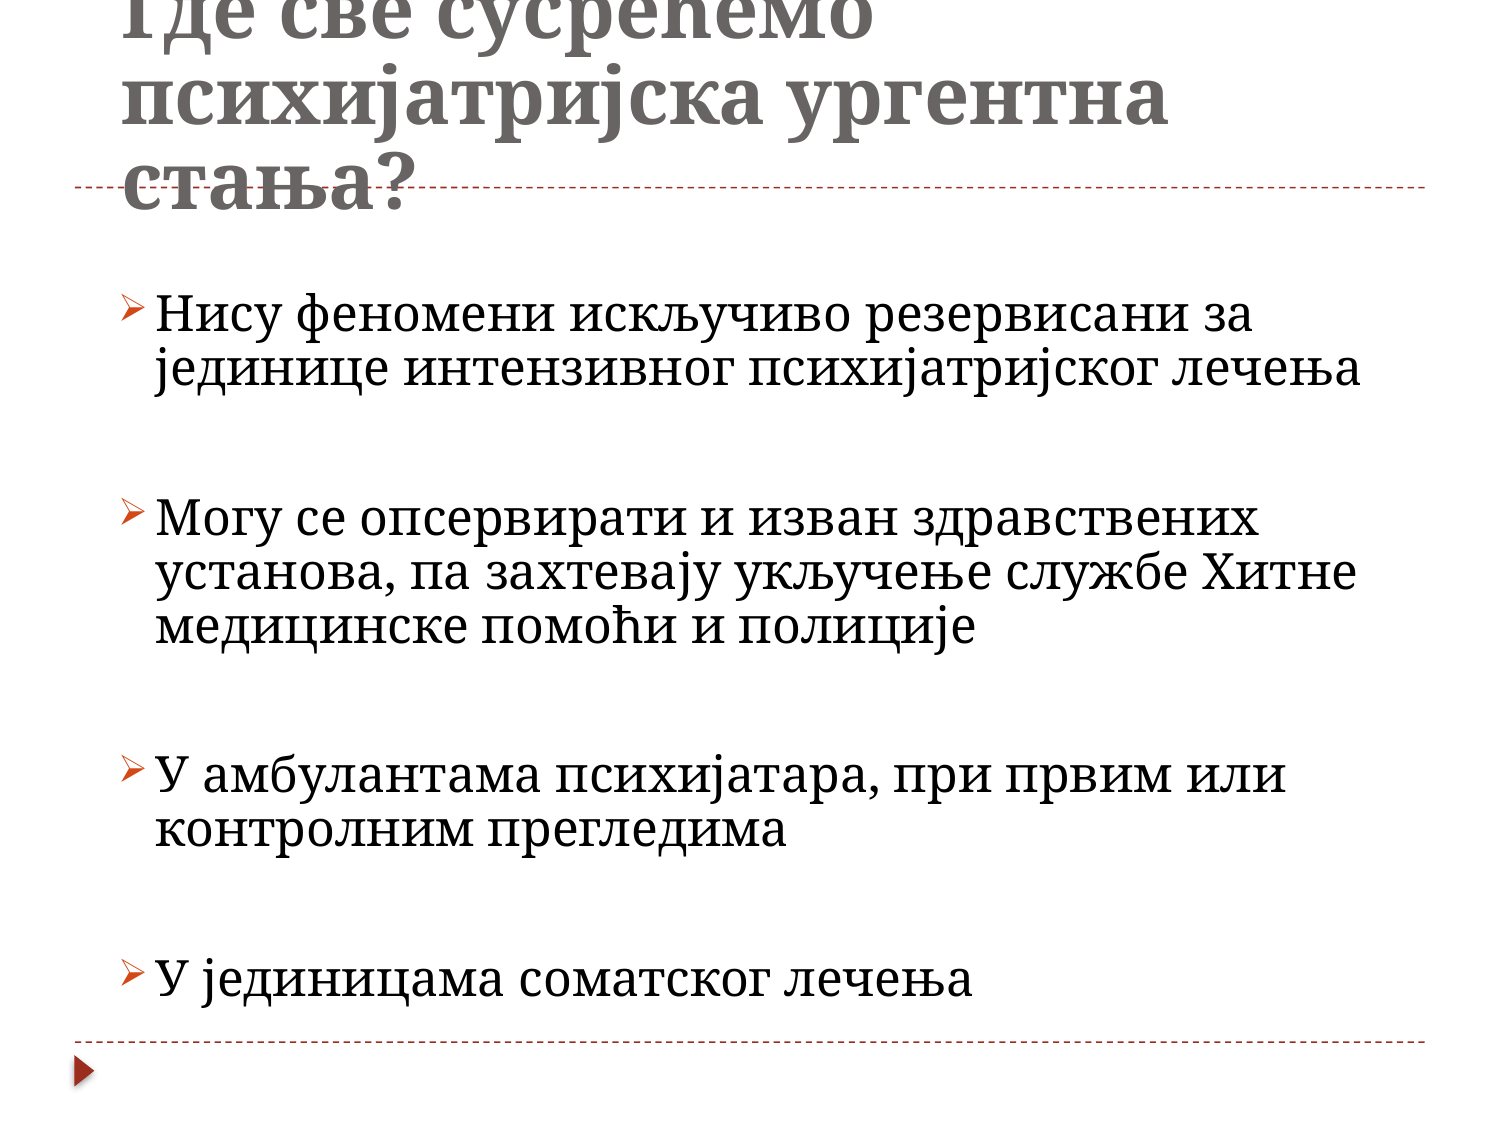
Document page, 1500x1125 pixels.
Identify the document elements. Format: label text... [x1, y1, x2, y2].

list Нису феномени искључиво резервисани за јединице интензивног психијатријског лечења Могу се опсервирати и изван здравствених установа, па захтевају укључење службе Хитне медицинске помоћи и полиције У амбулантама психијатара, при првим или контролним прегледима У јединицама соматског лечења [102, 199, 1398, 1014]
title Где све сусрећемо психијатријска ургентна стања? [105, 59, 1401, 138]
